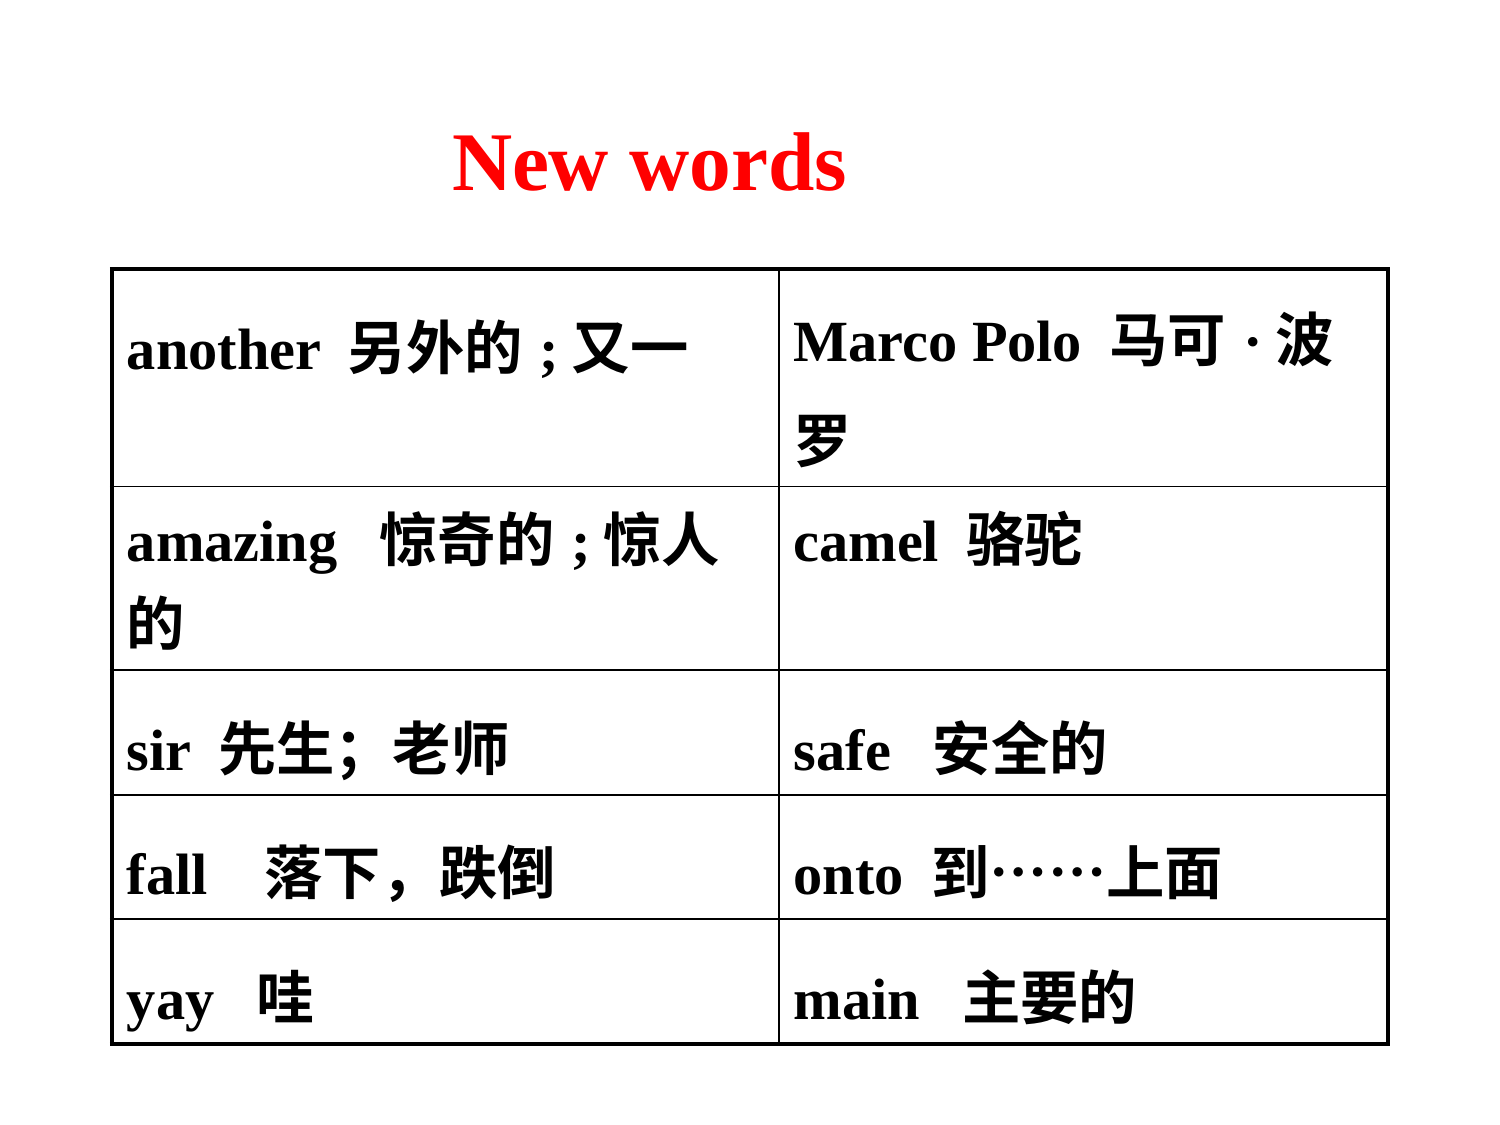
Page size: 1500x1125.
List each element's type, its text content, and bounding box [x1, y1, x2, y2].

table_header another 另外的;又一 [114, 271, 778, 486]
table_cell yay 哇 [114, 920, 778, 1042]
table_cell onto 到……上面 [780, 796, 1386, 918]
table_cell main 主要的 [780, 920, 1386, 1042]
table_cell amazing 惊奇的;惊人的 [114, 487, 778, 669]
text_box New words [437, 99, 910, 215]
table_cell safe 安全的 [780, 671, 1386, 794]
table_cell camel 骆驼 [780, 487, 1386, 669]
table_cell sir 先生；老师 [114, 671, 778, 794]
table_header Marco Polo 马可·波罗 [780, 271, 1386, 486]
table_cell fall 落下，跌倒 [114, 796, 778, 918]
